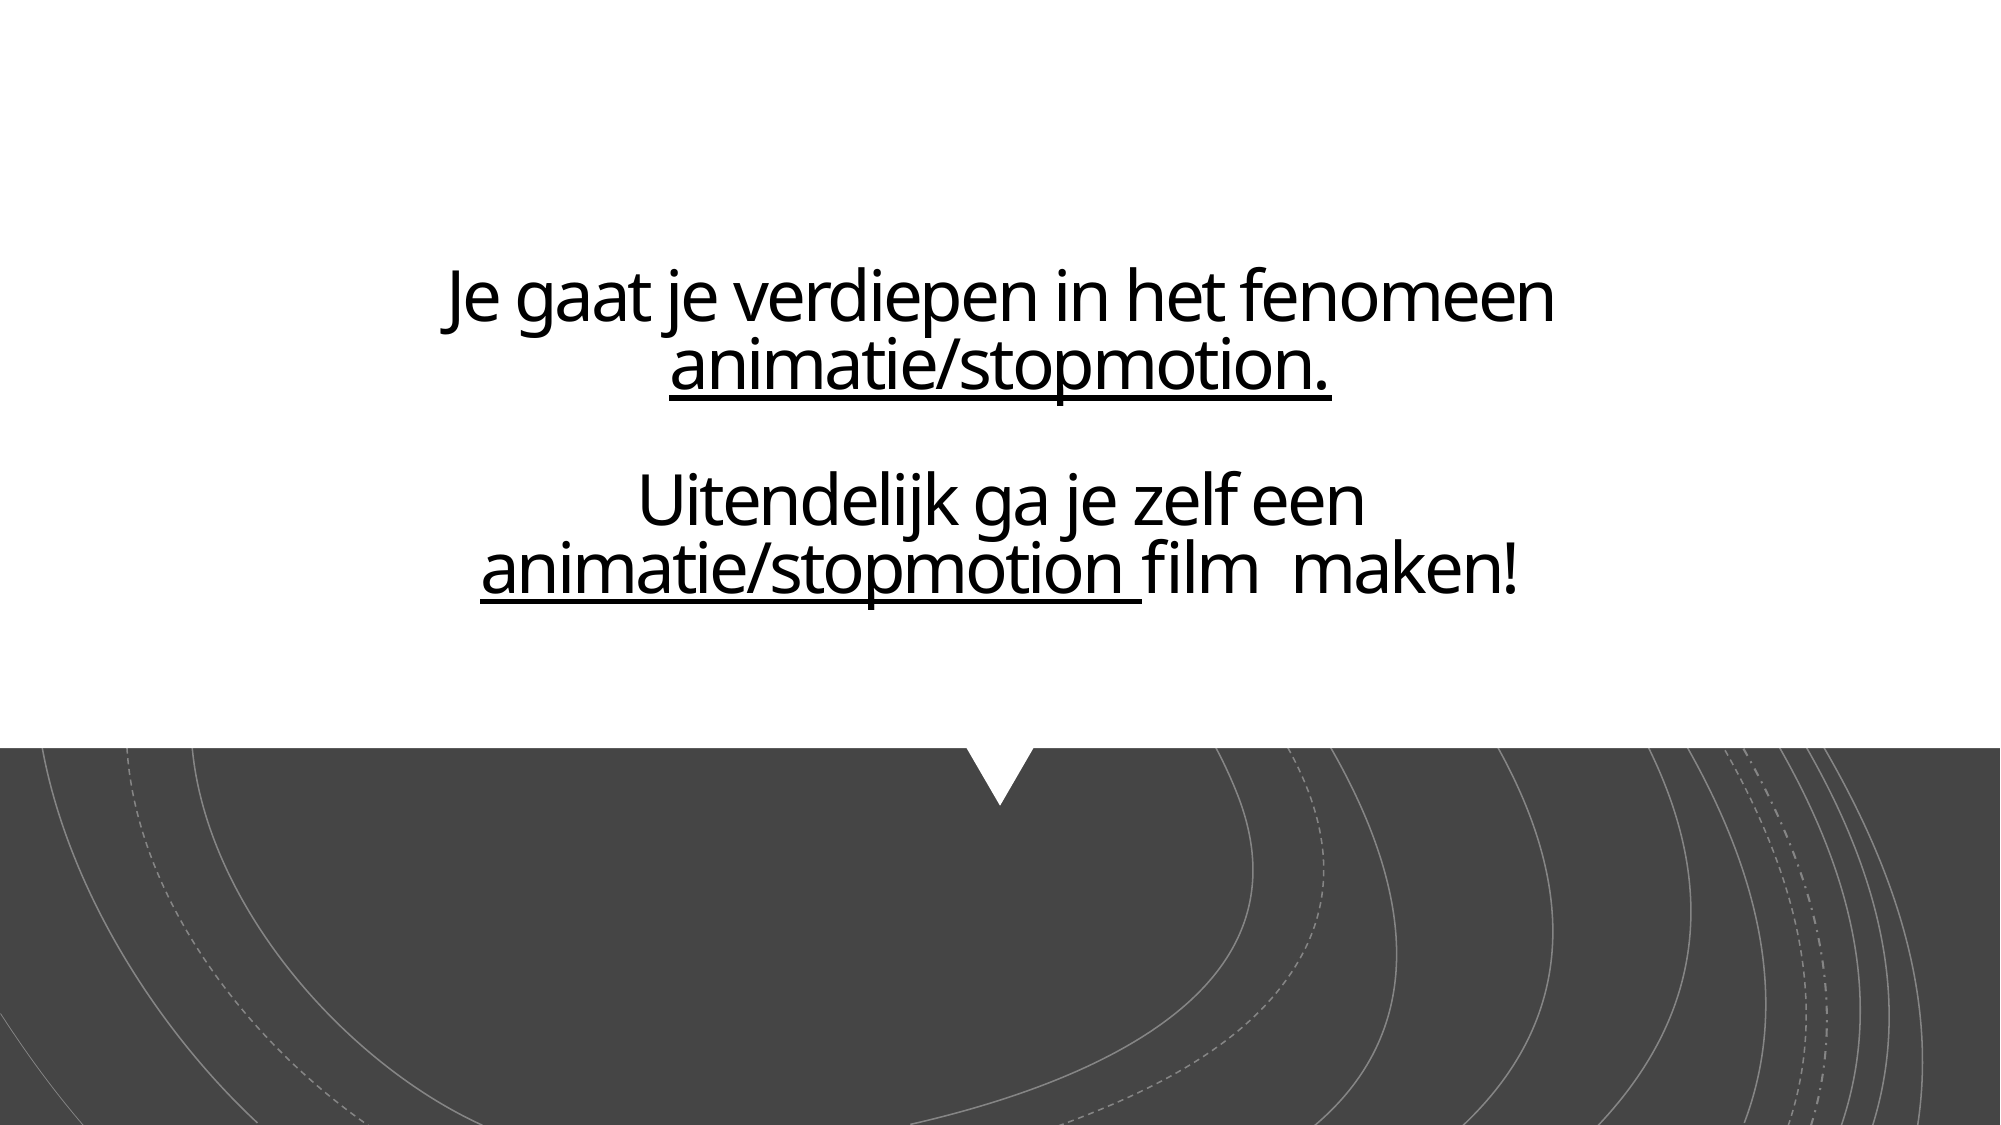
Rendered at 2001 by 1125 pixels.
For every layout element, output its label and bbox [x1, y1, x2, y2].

text_box [0, 0, 2000, 1125]
